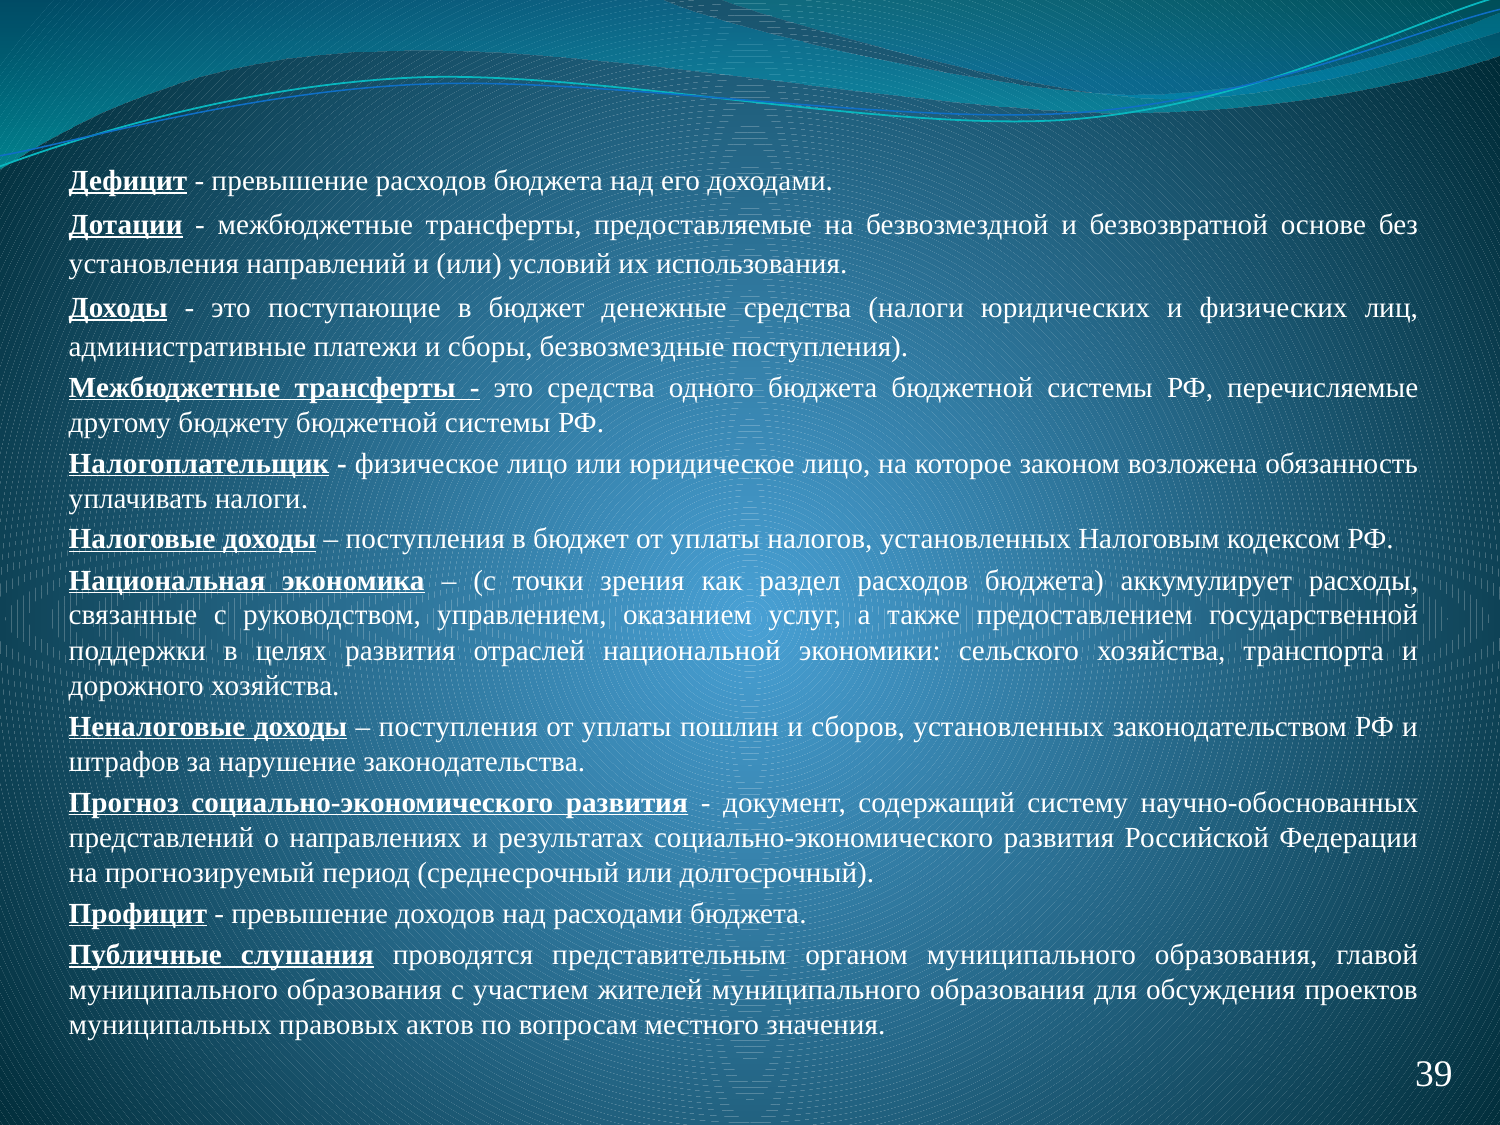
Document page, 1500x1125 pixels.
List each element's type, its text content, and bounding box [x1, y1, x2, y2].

text_box 39 [1400, 1041, 1468, 1101]
text_box Дефицит - превышение расходов бюджета над его доходами. Дотации - межбюджетные трансферты, предоставляемые на безвозмездной и безвозвратной основе без установления направлений и (или) условий их использования. Доходы - это поступающие в бюджет денежные средства (налоги юридических и физических лиц, административные платежи и сборы, безвозмездные поступления). Межбюджетные трансферты - это средства одного бюджета бюджетной системы РФ, перечисляемые другому бюджету бюджетной системы РФ. Налогоплательщик - физическое лицо или юридическое лицо, на которое законом возложена обязанность уплачивать налоги. Налоговые доходы – поступления в бюджет от уплаты налогов, установленных Налоговым кодексом РФ. Национальная экономика – (с точки зрения как раздел расходов бюджета) аккумулирует расходы, связанные с руководством, управлением, оказанием услуг, а также предоставлением государственной поддержки в целях развития отраслей национальной экономики: сельского хозяйства, транспорта и дорожного хозяйства. Неналоговые доходы – поступления от уплаты пошлин и сборов, установленных законодательством РФ и штрафов за нарушение законодательства. Прогноз социально-экономического развития - документ, содержащий систему научно-обоснованных представлений о направлениях и результатах социально-экономического развития Российской Федерации на прогнозируемый период (среднесрочный или долгосрочный). Профицит - превышение доходов над расходами бюджета. Публичные слушания проводятся представительным органом муниципального образования, главой муниципального образования с участием жителей муниципального образования для обсуждения проектов муниципальных правовых актов по вопросам местного значения. [53, 150, 1434, 1102]
